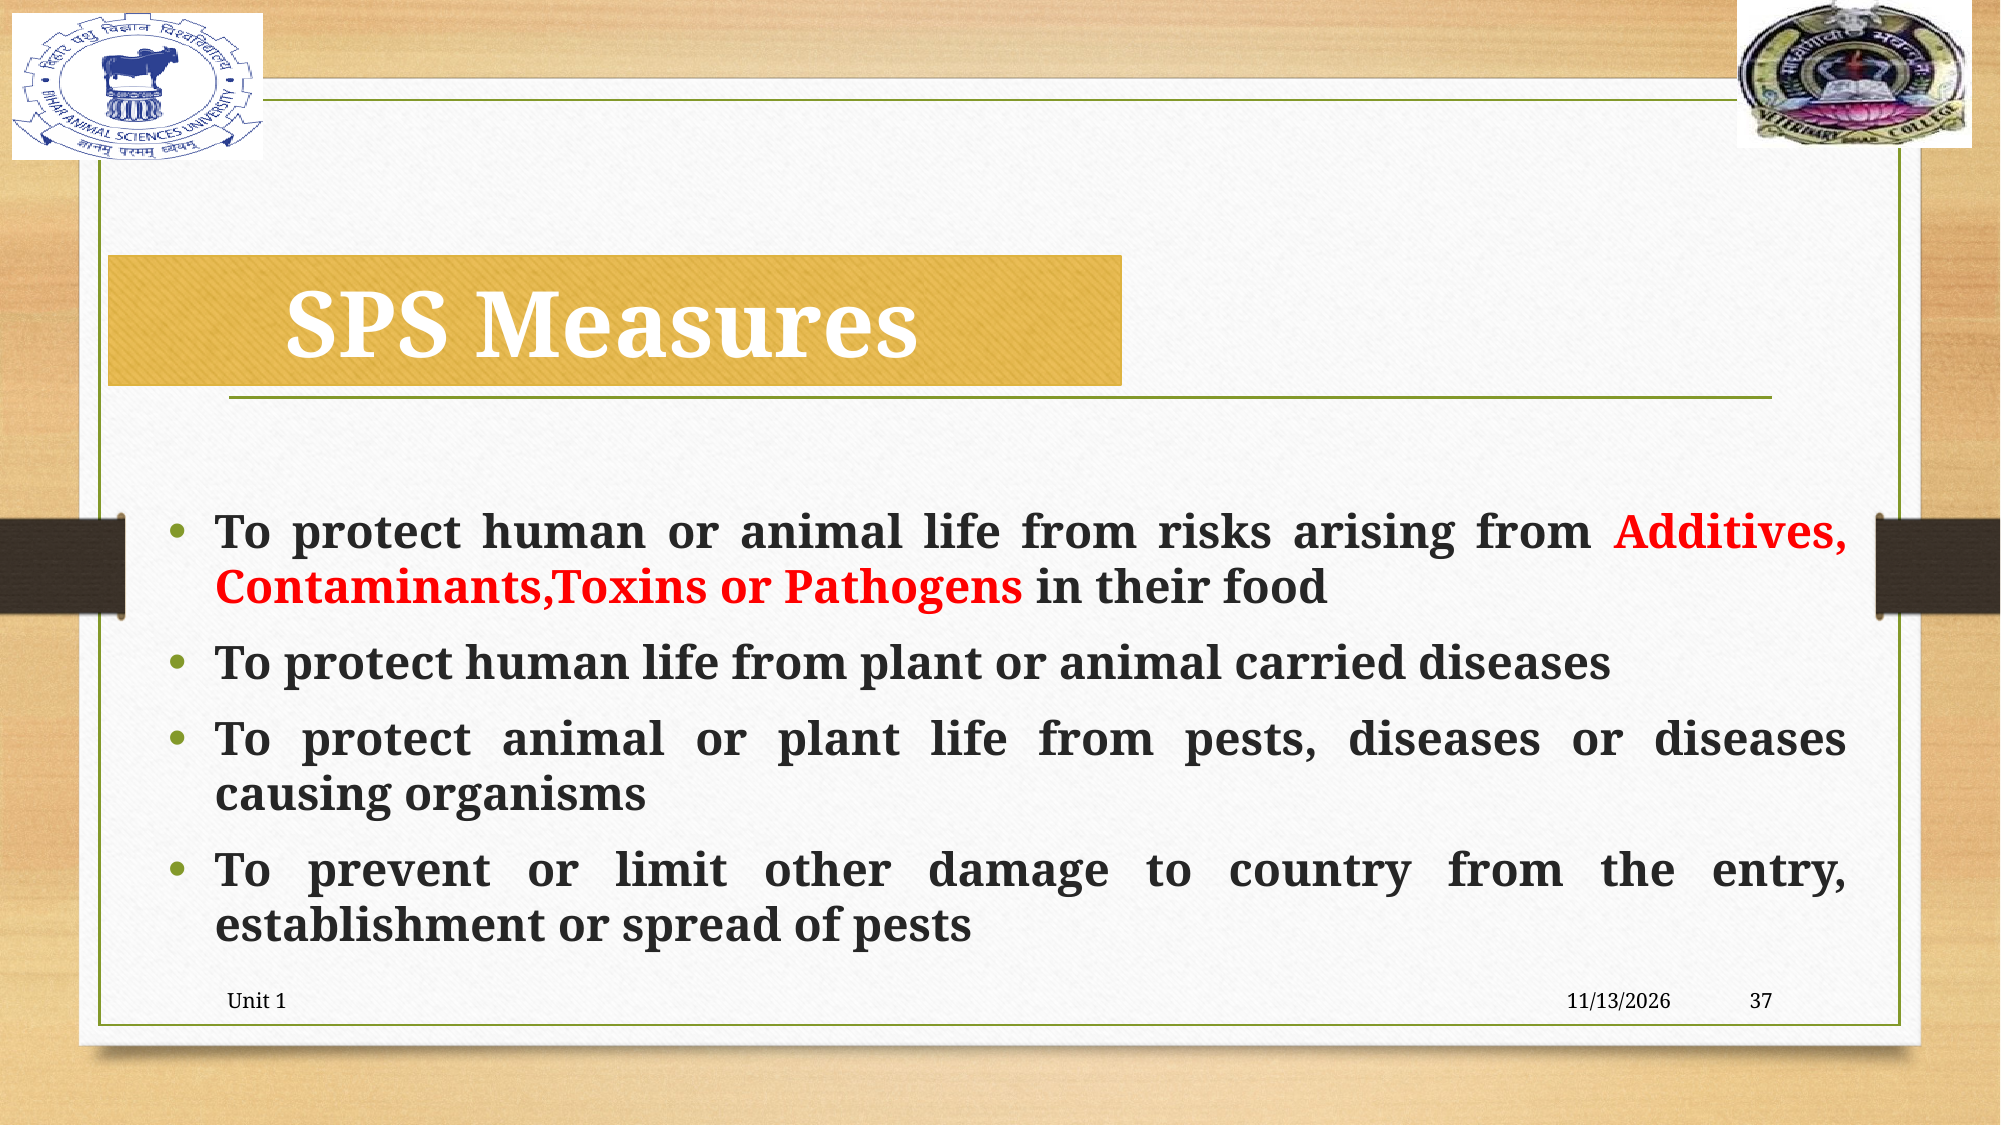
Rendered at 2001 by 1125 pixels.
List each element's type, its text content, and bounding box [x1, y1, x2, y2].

picture [0, 0, 2001, 1125]
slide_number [1423, 979, 1686, 1025]
title SPS Measures [108, 255, 1122, 386]
footer Unit 1 [212, 979, 1411, 1025]
list To protect human or animal life from risks arising from Additives, Contaminants,Toxins or Pathogens in their food To protect human life from plant or animal carried diseases To protect animal or plant life from pests, diseases or diseases causing organisms To prevent or limit other damage to country from the entry, establishment or spread of pests [153, 419, 1864, 964]
slide_number 37 [1698, 979, 1788, 1025]
